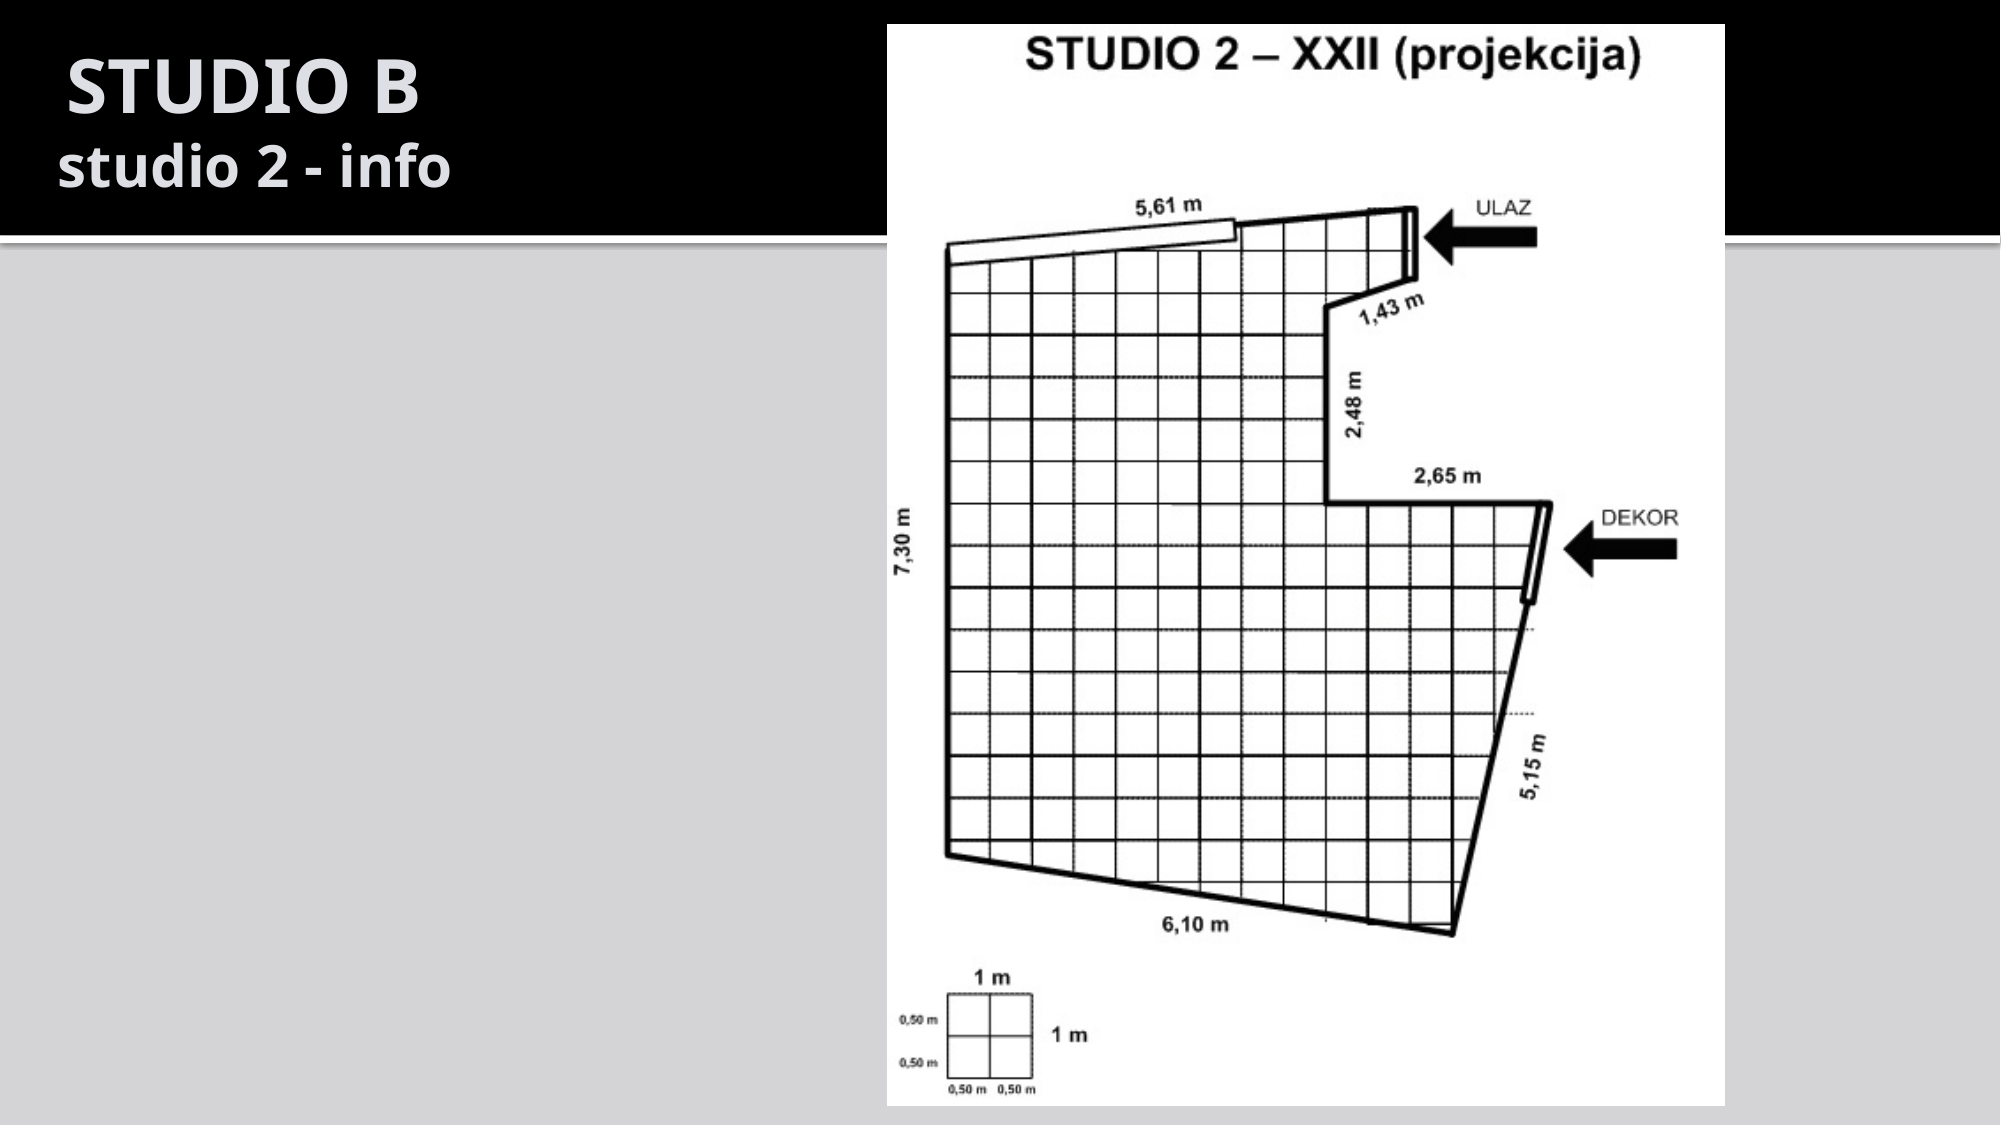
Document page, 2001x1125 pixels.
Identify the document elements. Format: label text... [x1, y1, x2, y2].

text_box STUDIO B studio 2 - info [12, 12, 1650, 225]
list [262, 237, 1725, 1125]
picture [887, 24, 1725, 1106]
